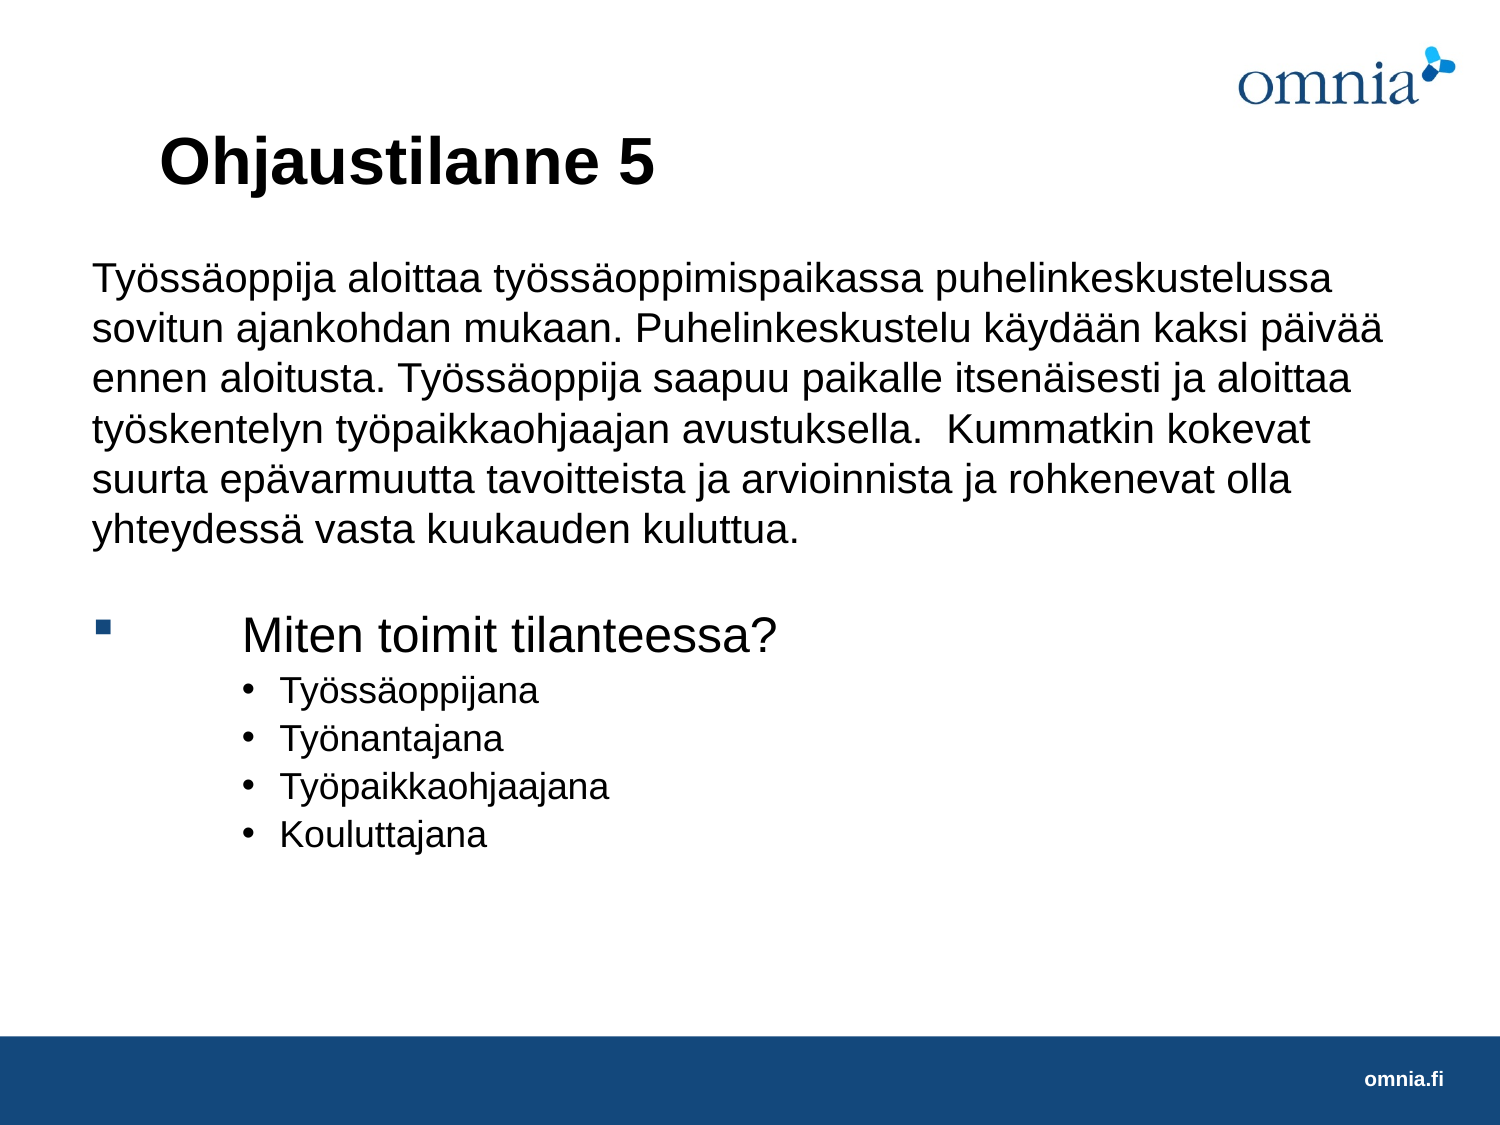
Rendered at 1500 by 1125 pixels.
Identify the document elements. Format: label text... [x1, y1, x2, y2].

list Työssäoppija aloittaa työssäoppimispaikassa puhelinkeskustelussa sovitun ajankohdan mukaan. Puhelinkeskustelu käydään kaksi päivää ennen aloitusta. Työssäoppija saapuu paikalle itsenäisesti ja aloittaa työskentelyn työpaikkaohjaajan avustuksella. Kummatkin kokevat suurta epävarmuutta tavoitteista ja arvioinnista ja rohkenevat olla yhteydessä vasta kuukauden kuluttua. Miten toimit tilanteessa? Työssäoppijana Työnantajana Työpaikkaohjaajana Kouluttajana [76, 243, 1424, 1024]
title Ohjaustilanne 5 [144, 104, 1483, 292]
picture [1222, 30, 1471, 104]
